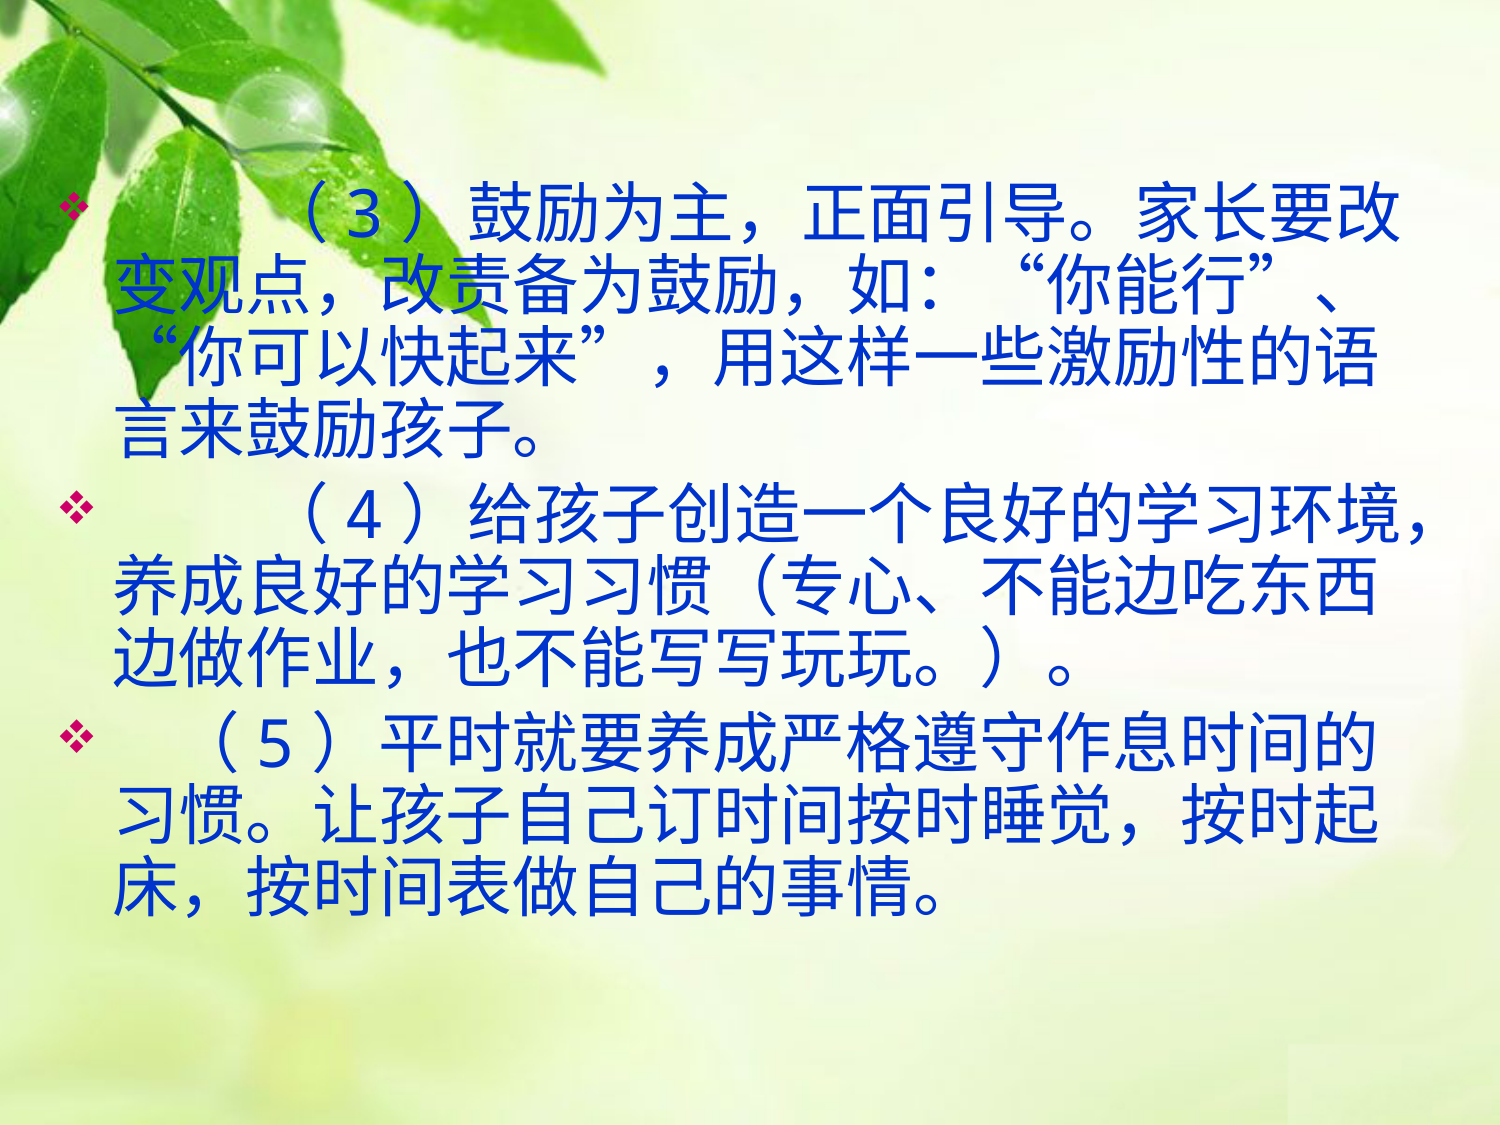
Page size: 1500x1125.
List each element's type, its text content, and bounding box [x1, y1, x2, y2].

list （3）鼓励为主，正面引导。家长要改变观点，改责备为鼓励，如：“你能行”、“你可以快起来”，用这样一些激励性的语言来鼓励孩子。 （4）给孩子创造一个良好的学习环境，养成良好的学习习惯（专心、不能边吃东西边做作业，也不能写写玩玩。）。 （5）平时就要养成严格遵守作息时间的习惯。让孩子自己订时间按时睡觉，按时起床，按时间表做自己的事情。 [40, 172, 1443, 811]
picture [0, 0, 1500, 1125]
